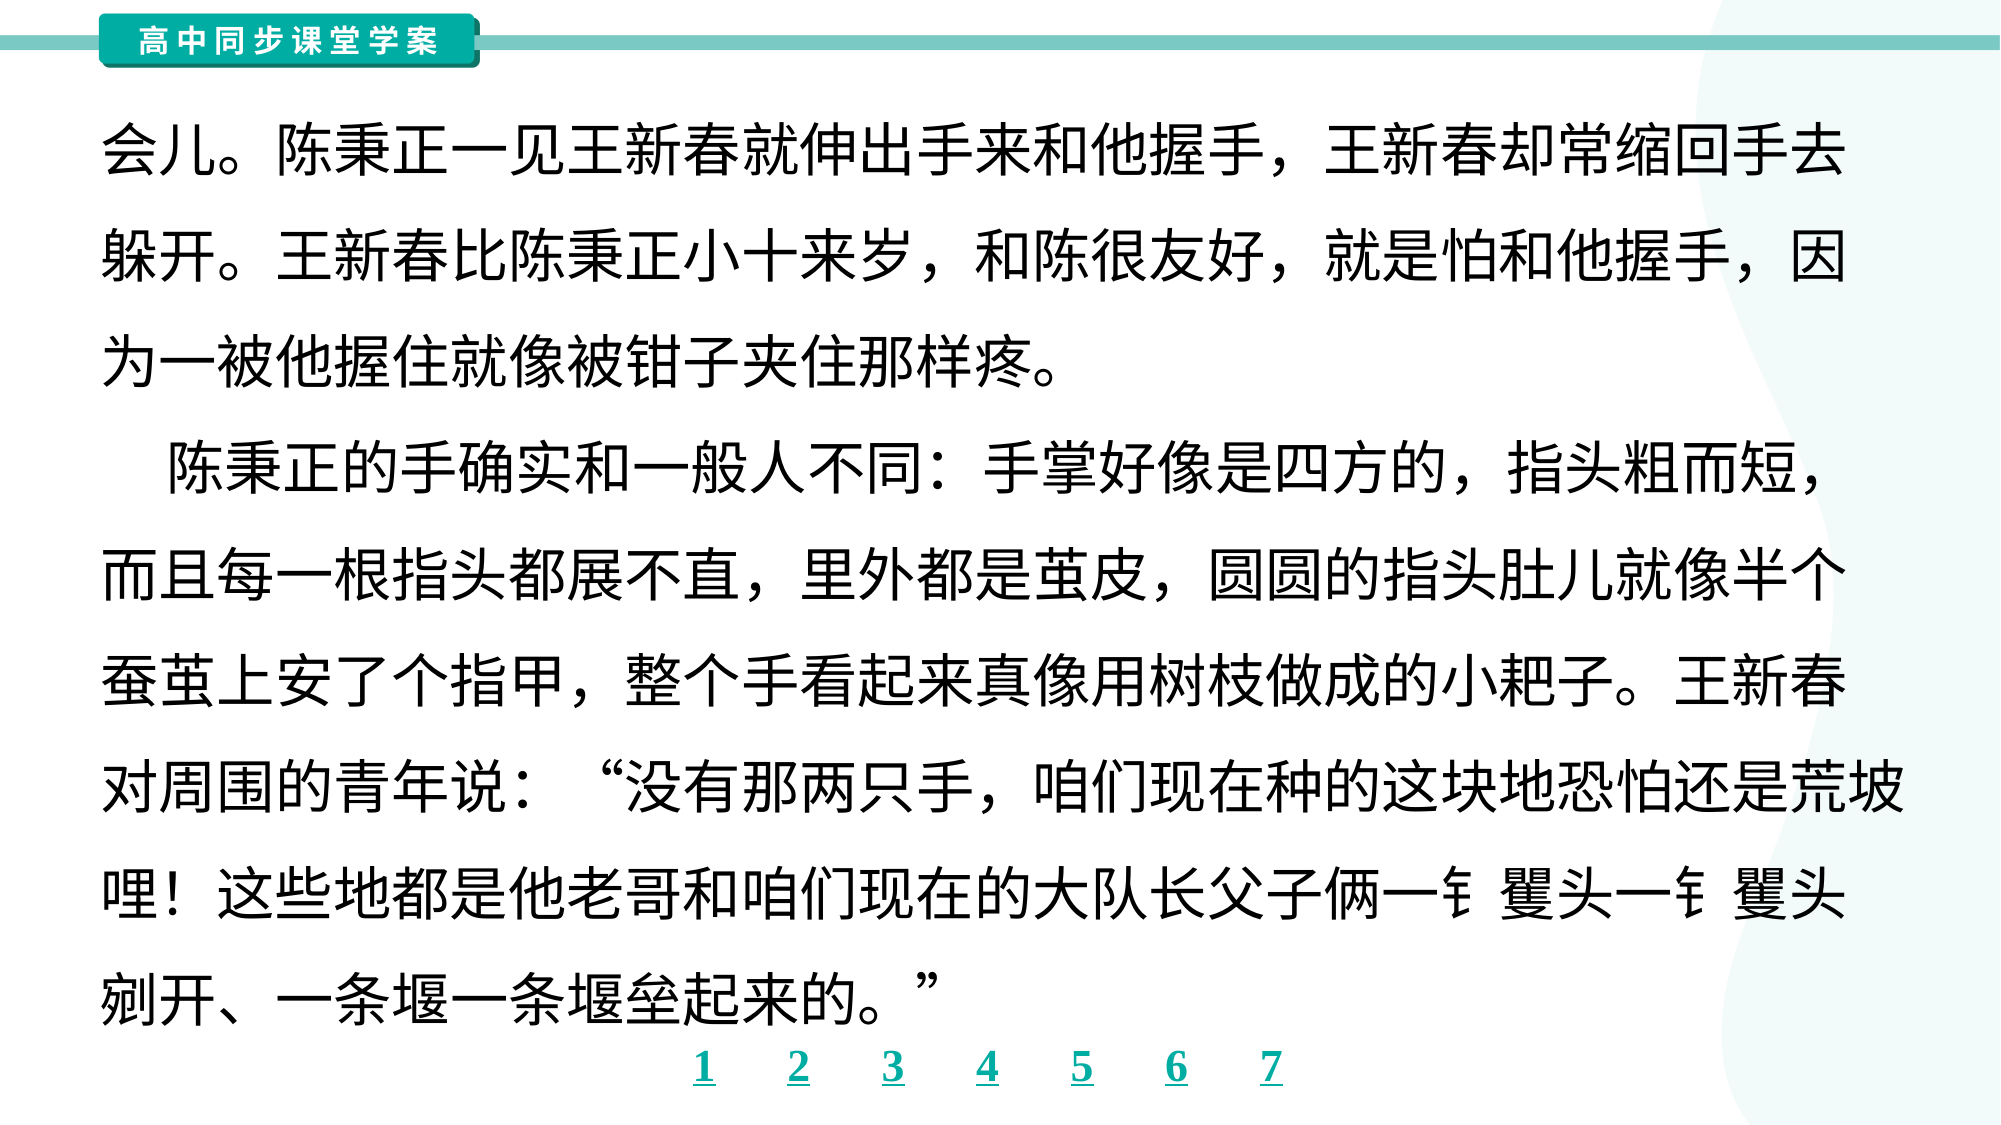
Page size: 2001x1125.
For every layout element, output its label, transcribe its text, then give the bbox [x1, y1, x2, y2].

picture [0, 0, 2000, 1125]
text_box 会儿。陈秉正一见王新春就伸出手来和他握手，王新春却常缩回手去 躲开。王新春比陈秉正小十来岁，和陈很友好，就是怕和他握手，因 为一被他握住就像被钳子夹住那样疼。 陈秉正的手确实和一般人不同：手掌好像是四方的，指头粗而短， 而且每一根指头都展不直，里外都是茧皮，圆圆的指头肚儿就像半个 蚕茧上安了个指甲，整个手看起来真像用树枝做成的小耙子。王新春 对周围的青年说：“没有那两只手，咱们现在种的这块地恐怕还是荒坡 哩！这些地都是他老哥和咱们现在的大队长父子俩一钅矍头一钅矍头 剜开、一条堰一条堰垒起来的。” [100, 76, 1899, 1033]
